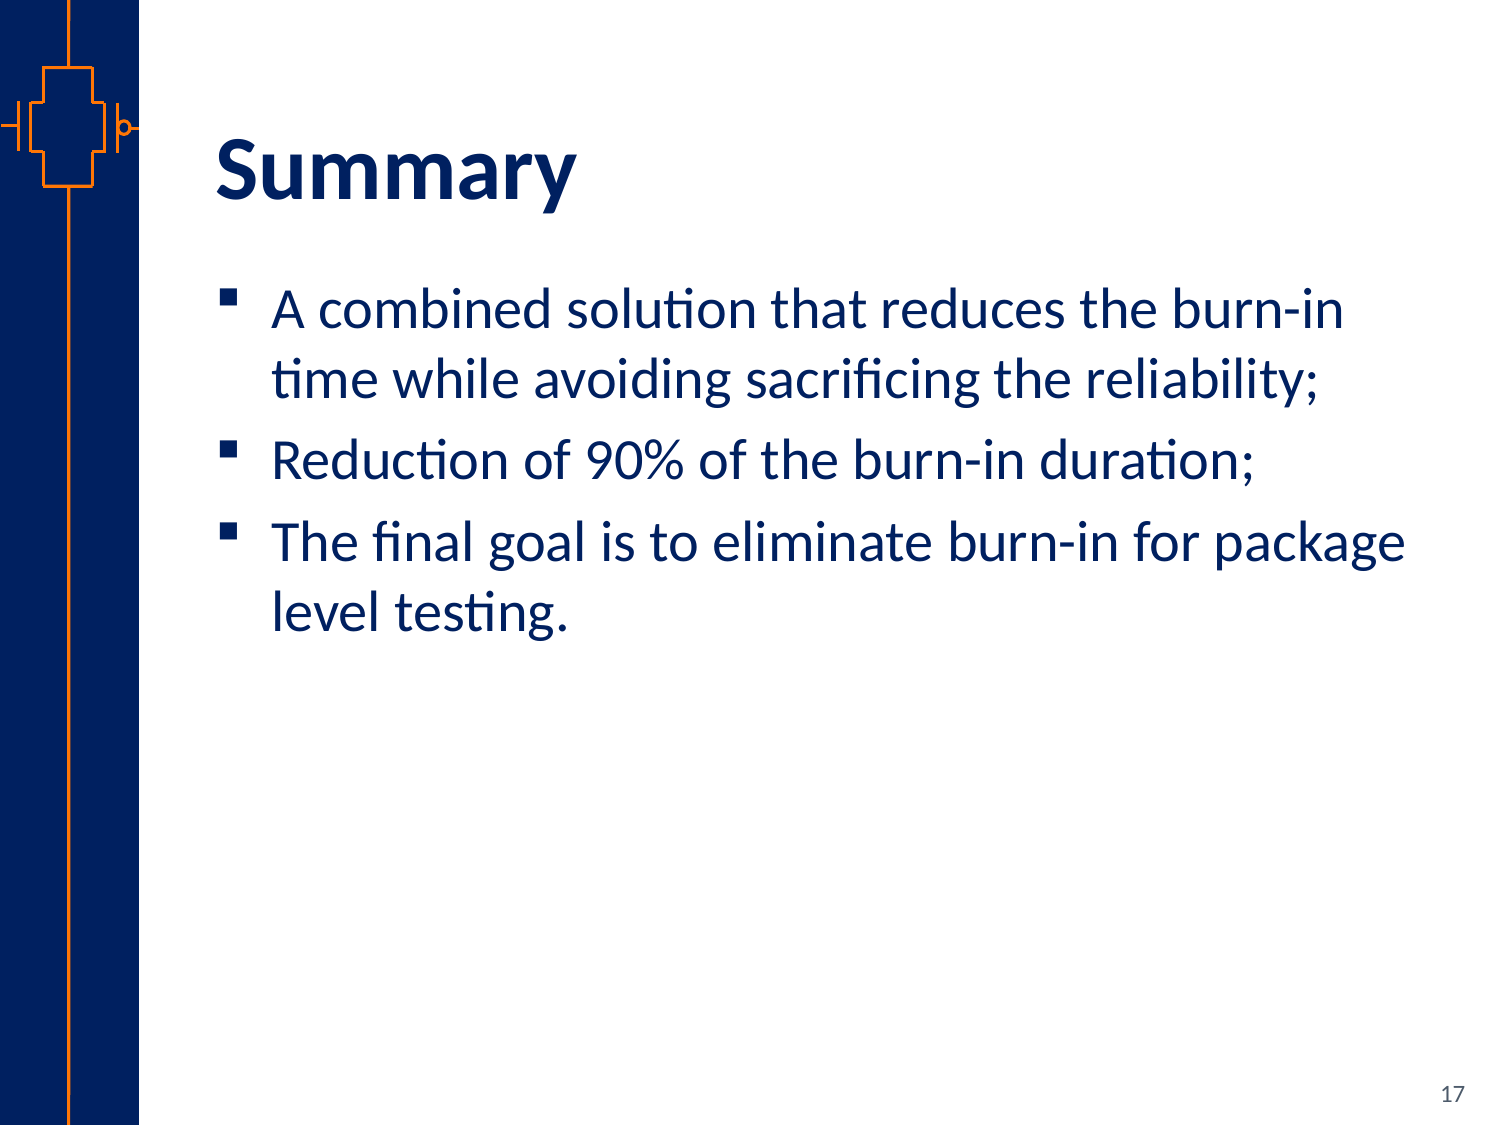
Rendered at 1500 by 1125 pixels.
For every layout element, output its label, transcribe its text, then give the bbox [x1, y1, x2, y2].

list A combined solution that reduces the burn-in time while avoiding sacrificing the reliability; Reduction of 90% of the burn-in duration; The final goal is to eliminate burn-in for package level testing. [200, 262, 1425, 988]
title Summary [200, 37, 1388, 225]
slide_number 17 [1425, 1062, 1488, 1123]
